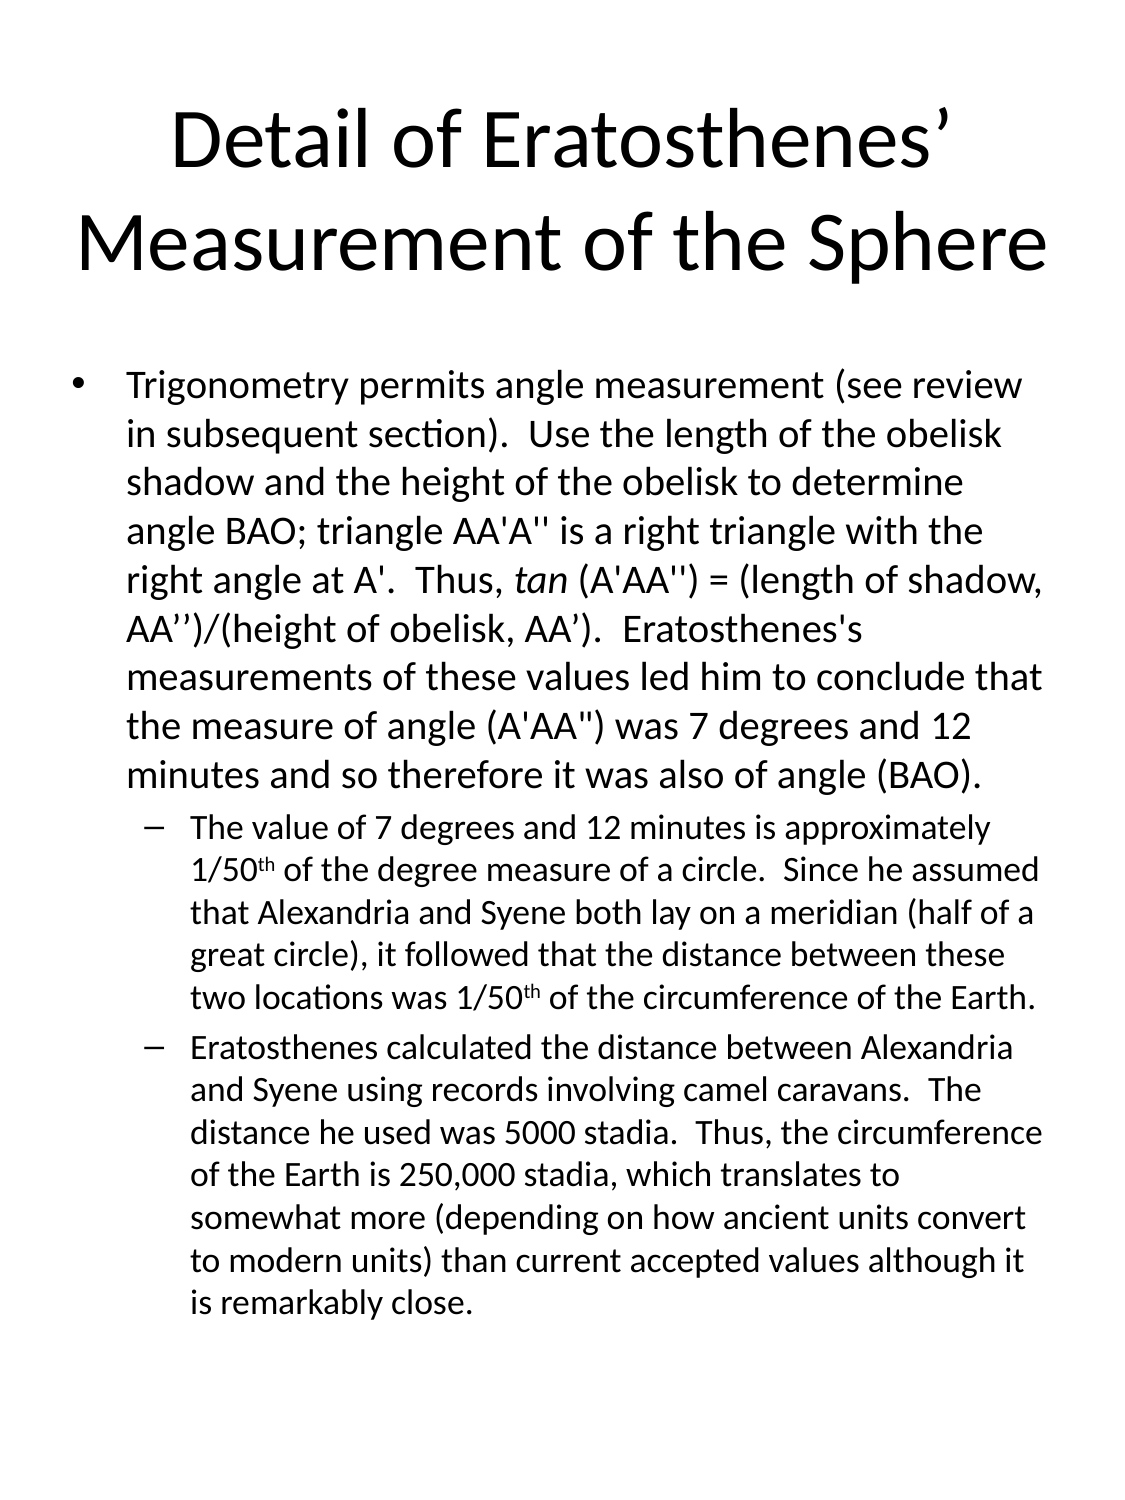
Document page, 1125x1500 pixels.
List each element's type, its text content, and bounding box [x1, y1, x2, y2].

title Detail of Eratosthenes’ Measurement of the Sphere [56, 60, 1069, 310]
list Trigonometry permits angle measurement (see review in subsequent section). Use the length of the obelisk shadow and the height of the obelisk to determine angle BAO; triangle AA'A'' is a right triangle with the right angle at A'. Thus, tan (A'AA'') = (length of shadow, AA’’)/(height of obelisk, AA’). Eratosthenes's measurements of these values led him to conclude that the measure of angle (A'AA") was 7 degrees and 12 minutes and so therefore it was also of angle (BAO). The value of 7 degrees and 12 minutes is approximately 1/50th of the degree measure of a circle. Since he assumed that Alexandria and Syene both lay on a meridian (half of a great circle), it followed that the distance between these two locations was 1/50th of the circumference of the Earth. Eratosthenes calculated the distance between Alexandria and Syene using records involving camel caravans. The distance he used was 5000 stadia. Thus, the circumference of the Earth is 250,000 stadia, which translates to somewhat more (depending on how ancient units convert to modern units) than current accepted values although it is remarkably close. [56, 350, 1069, 1340]
